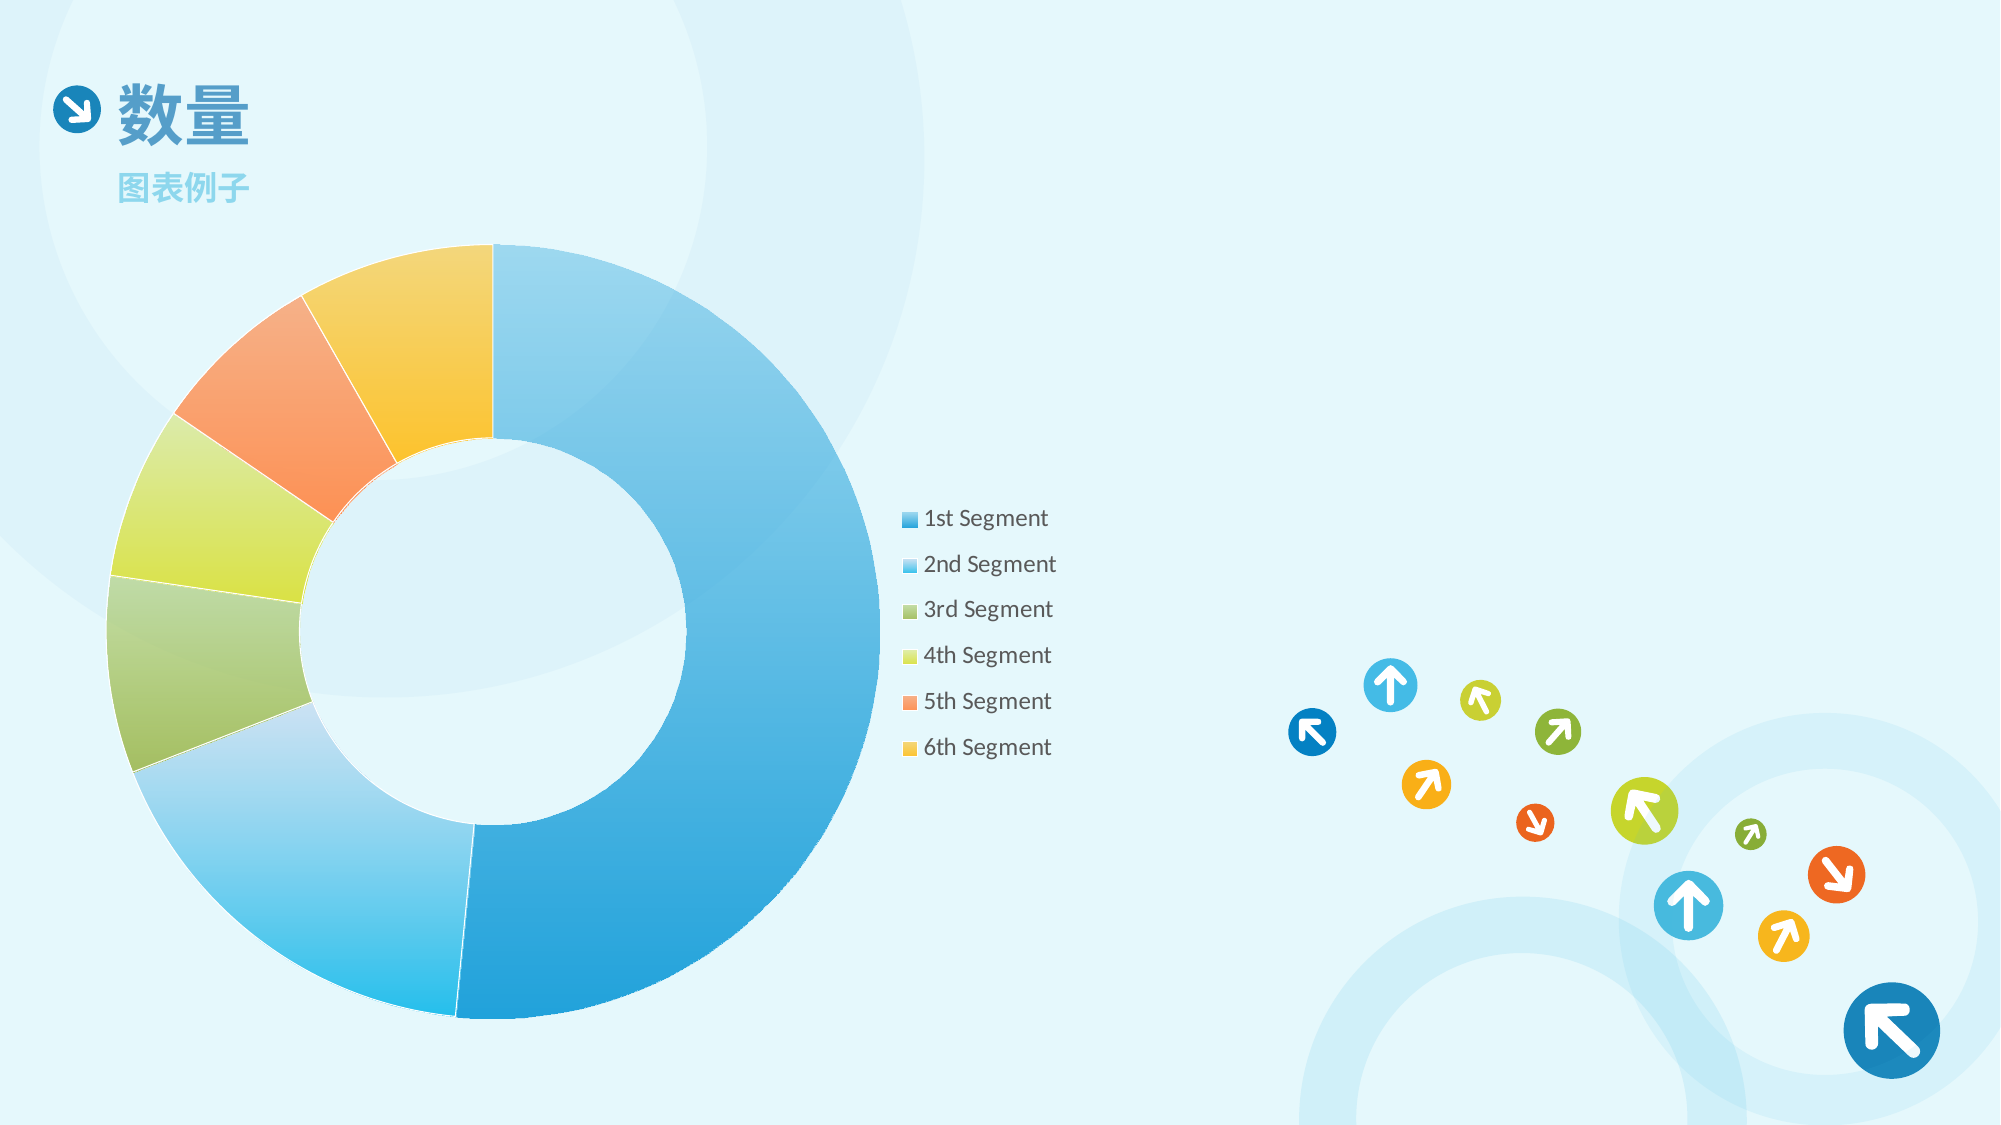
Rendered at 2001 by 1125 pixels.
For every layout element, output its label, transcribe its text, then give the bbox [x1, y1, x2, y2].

text_box 图表例子 [103, 159, 270, 215]
text_box 数量 [103, 66, 270, 159]
chart [0, 228, 1198, 1035]
